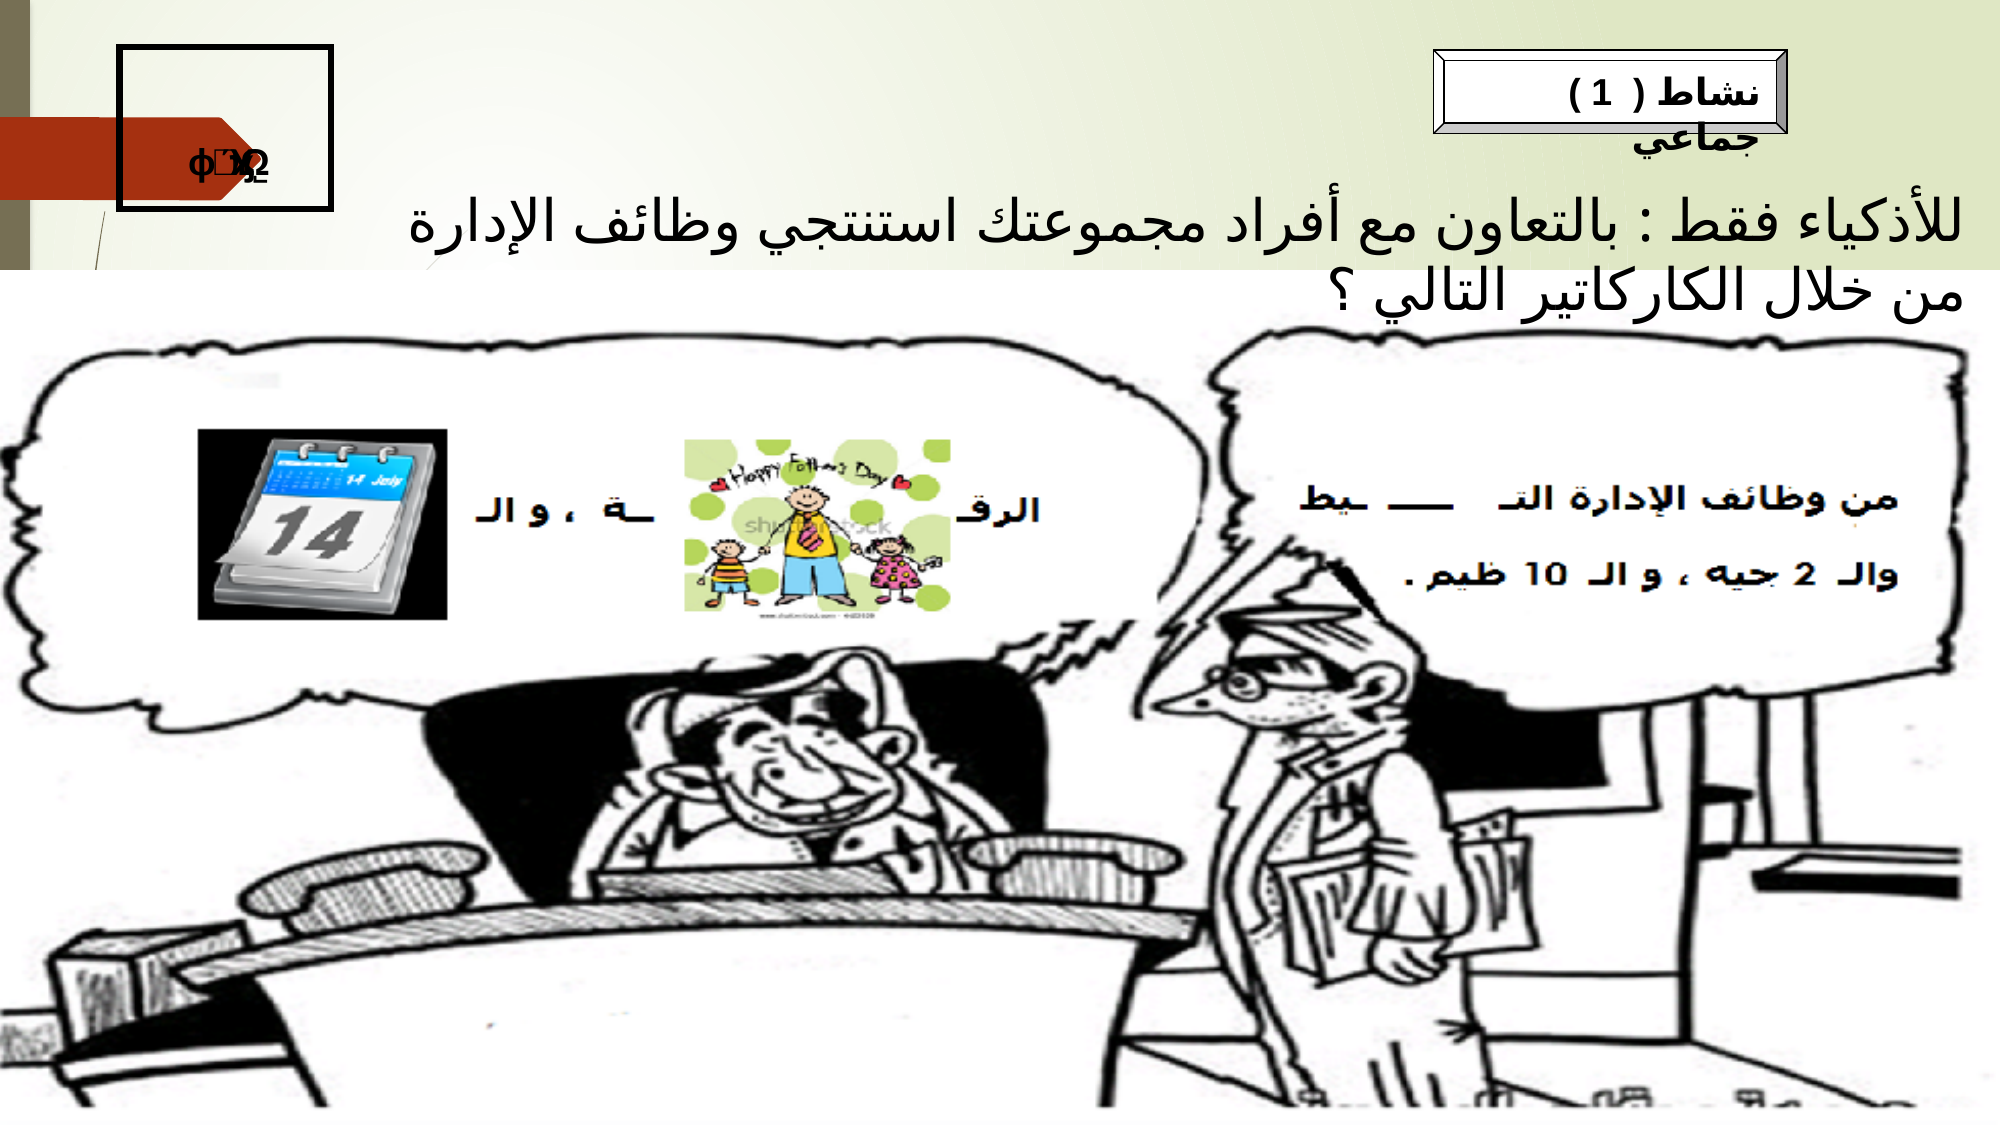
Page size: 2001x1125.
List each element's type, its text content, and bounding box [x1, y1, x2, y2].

text_box نشاط ( 1 ) جماعي [1433, 49, 1787, 134]
picture [122, 49, 329, 207]
text_box للأذكياء فقط : بالتعاون مع أفراد مجموعتك استنتجي وظائف الإدارة من خلال الكاركاتير التالي ؟ [308, 175, 1982, 269]
picture [0, 270, 2000, 1125]
